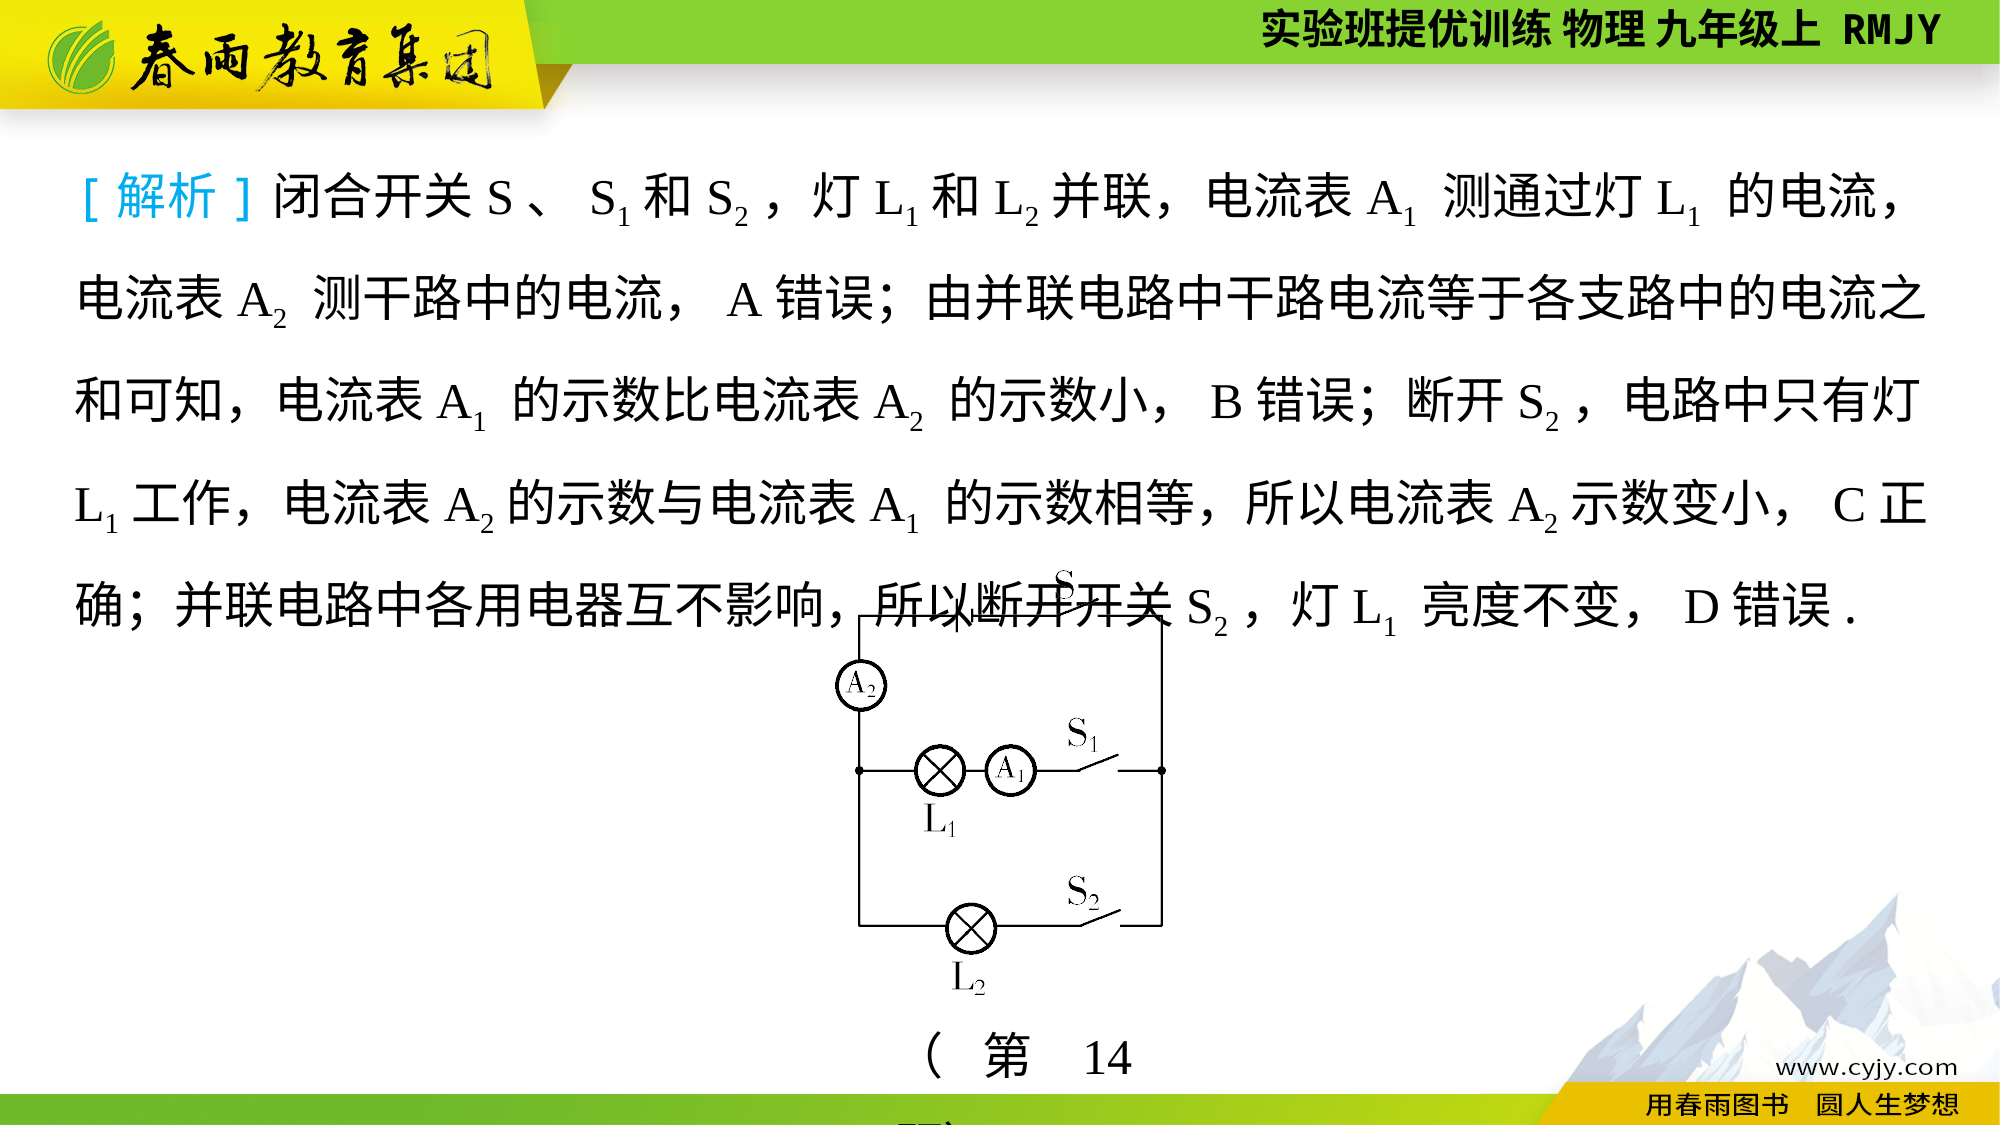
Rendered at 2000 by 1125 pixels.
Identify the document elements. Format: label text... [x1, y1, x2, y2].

text_box （第14题） [879, 1016, 1159, 1093]
picture [0, 0, 2000, 1125]
list [解析]闭合开关S、S1和S2，灯L1和L2并联，电流表A1 测通过灯L1 的电流，电流表A2 测干路中的电流，A错误；由并联电路中干路电流等于各支路中的电流之和可知，电流表A1 的示数比电流表A2 的示数小，B错误；断开S2，电路中只有灯L1工作，电流表A2的示数与电流表A1 的示数相等，所以电流表A2示数变小，C正确；并联电路中各用电器互不影响，所以断开开关S2，灯L1 亮度不变，D错误. [59, 122, 1944, 581]
